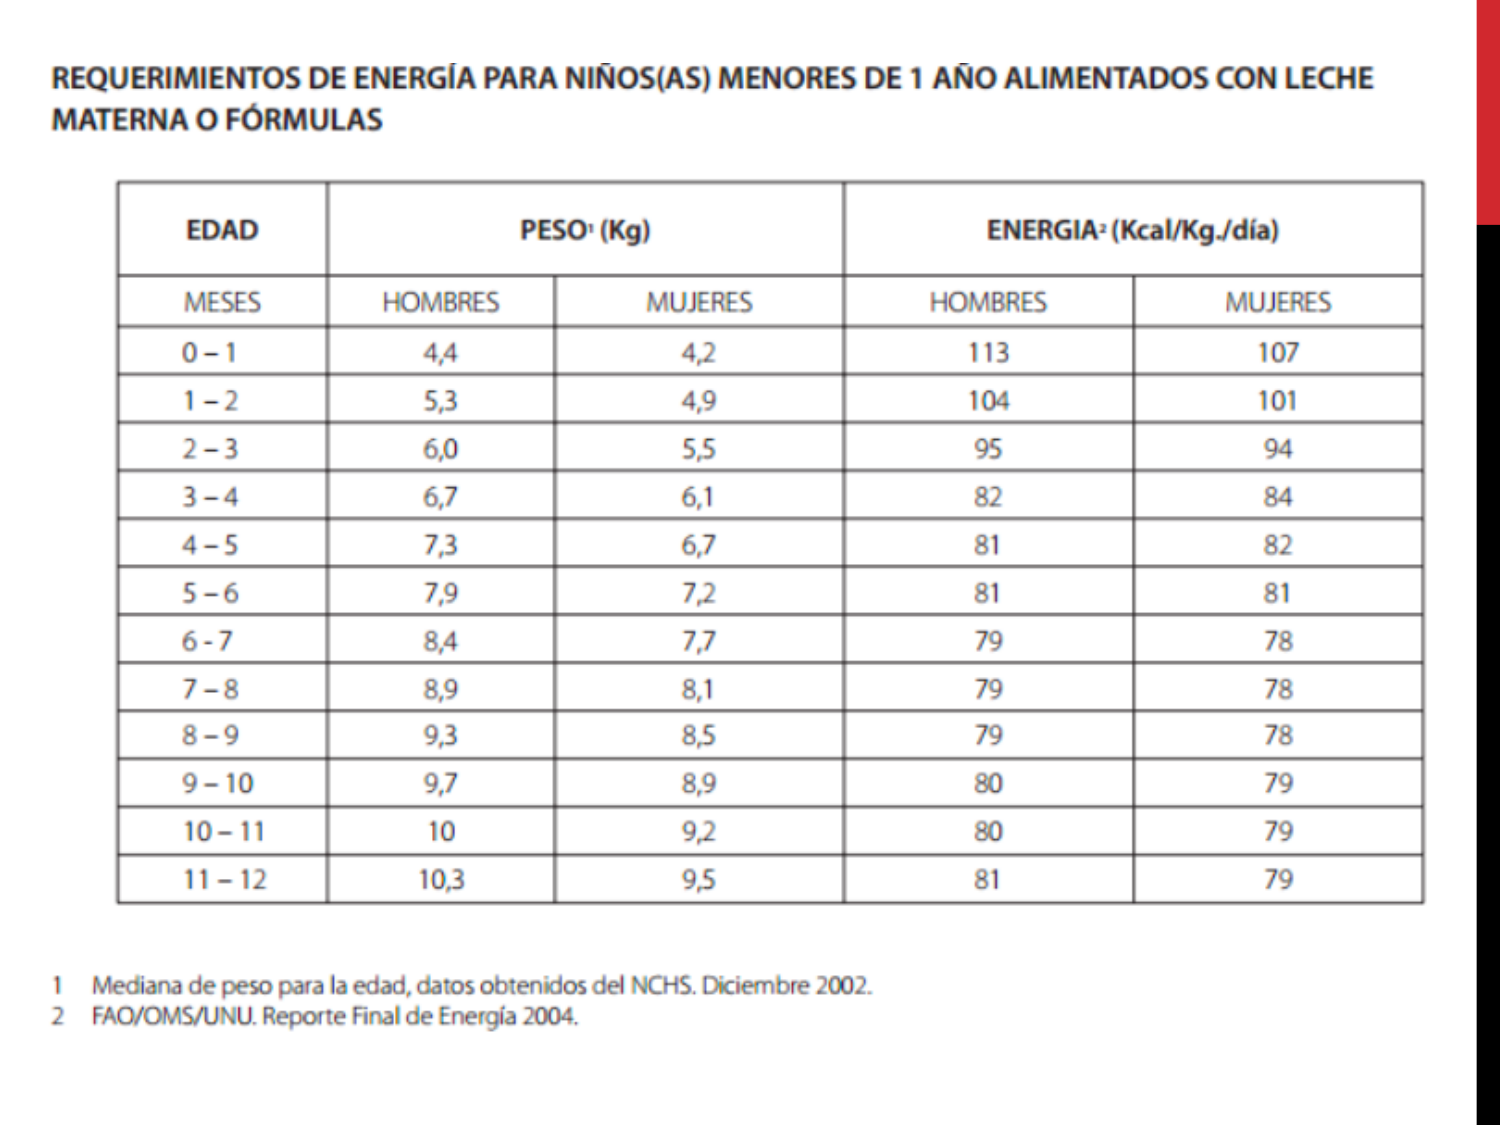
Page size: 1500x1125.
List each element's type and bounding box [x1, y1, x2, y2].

picture [33, 63, 1464, 1041]
